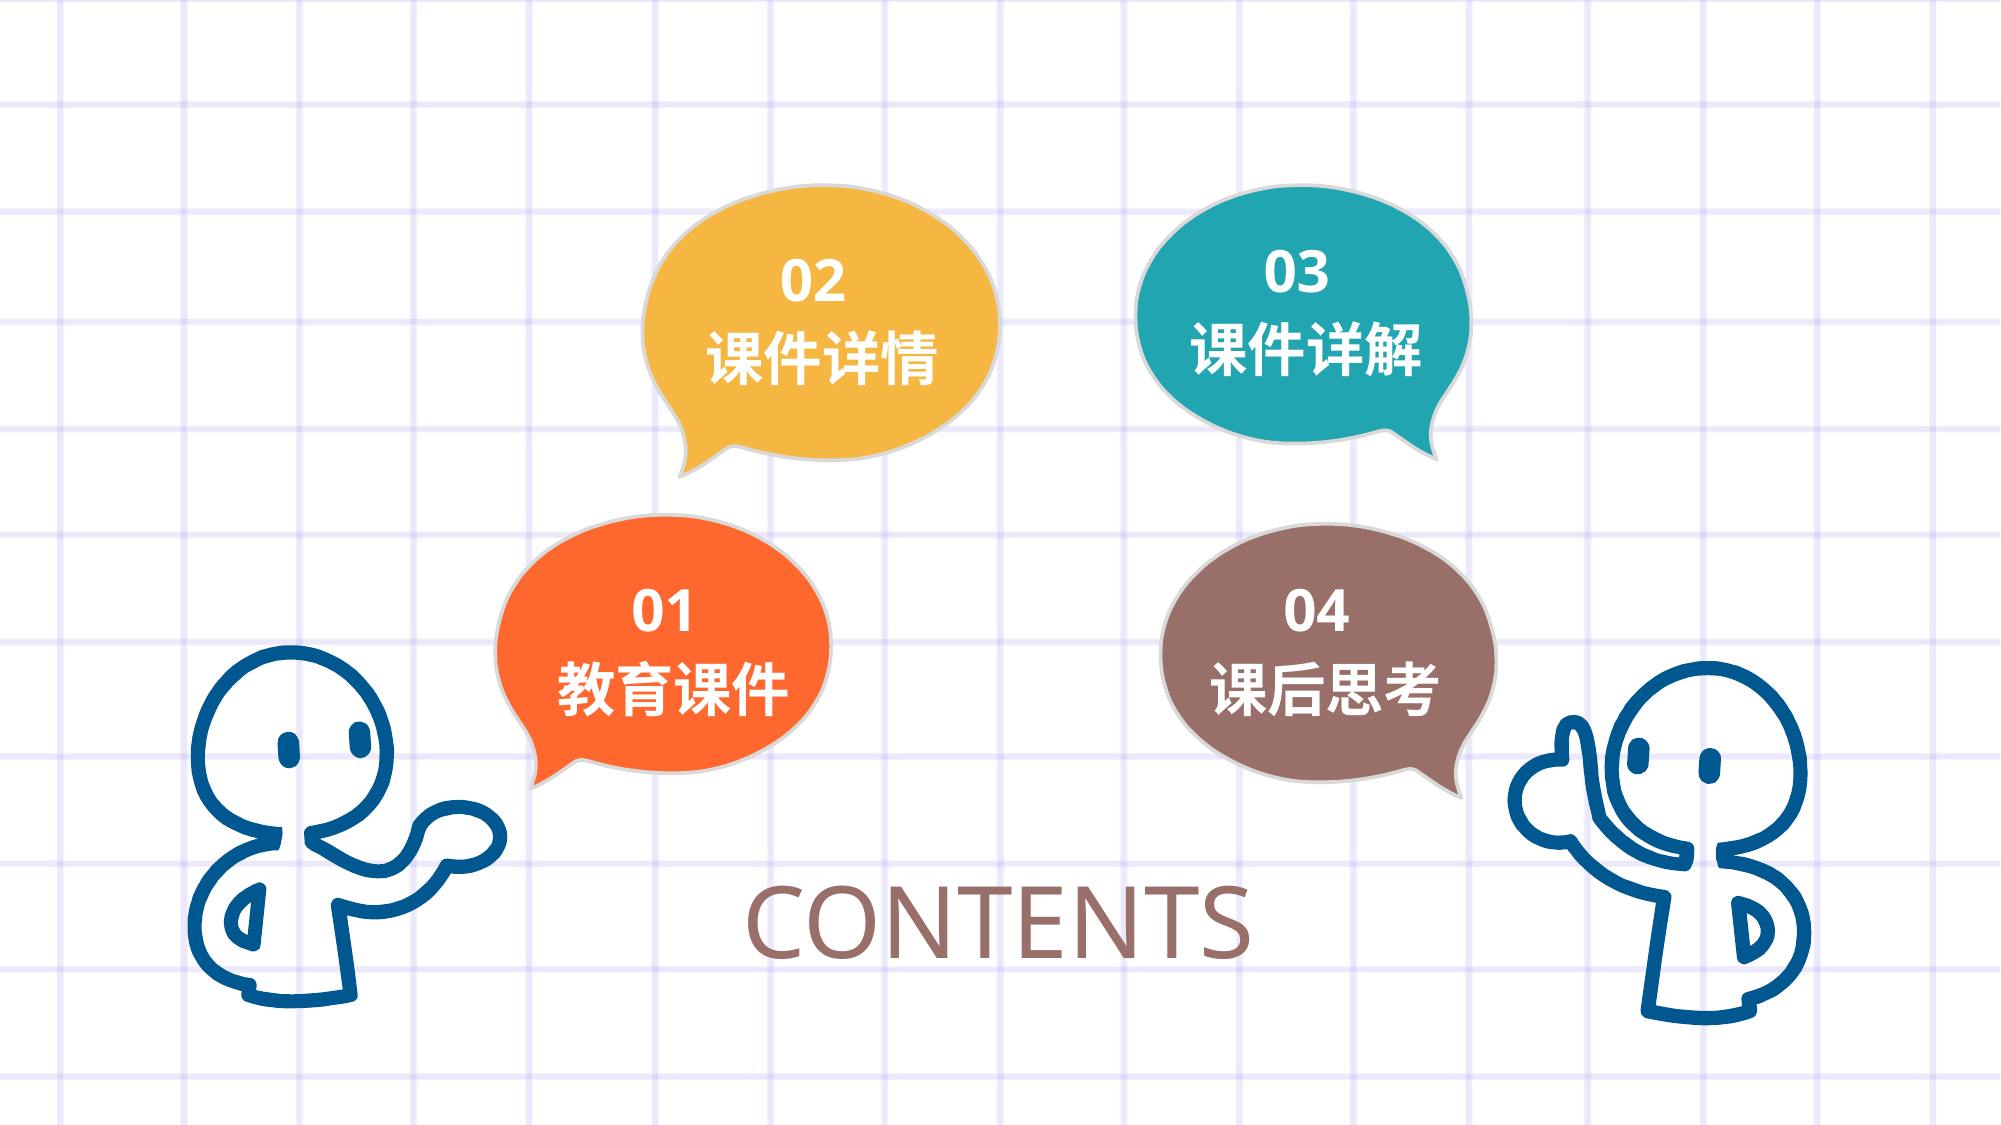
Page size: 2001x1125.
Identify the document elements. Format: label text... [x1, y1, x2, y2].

text_box 02 [765, 235, 876, 321]
text_box CONTENTS [727, 851, 1329, 987]
text_box 04 [1268, 566, 1380, 651]
text_box 03 [1248, 226, 1360, 312]
text_box 课件详情 [690, 315, 988, 400]
text_box 01 [616, 566, 728, 651]
text_box [187, 645, 508, 1009]
picture [0, 0, 2001, 1125]
text_box [642, 185, 1000, 478]
text_box 教育课件 [542, 645, 840, 730]
text_box [1135, 185, 1471, 460]
text_box 课后思考 [1194, 645, 1492, 730]
text_box [495, 514, 832, 789]
text_box [1507, 661, 1812, 1026]
text_box 课件详解 [1174, 305, 1472, 391]
text_box [1160, 523, 1497, 799]
